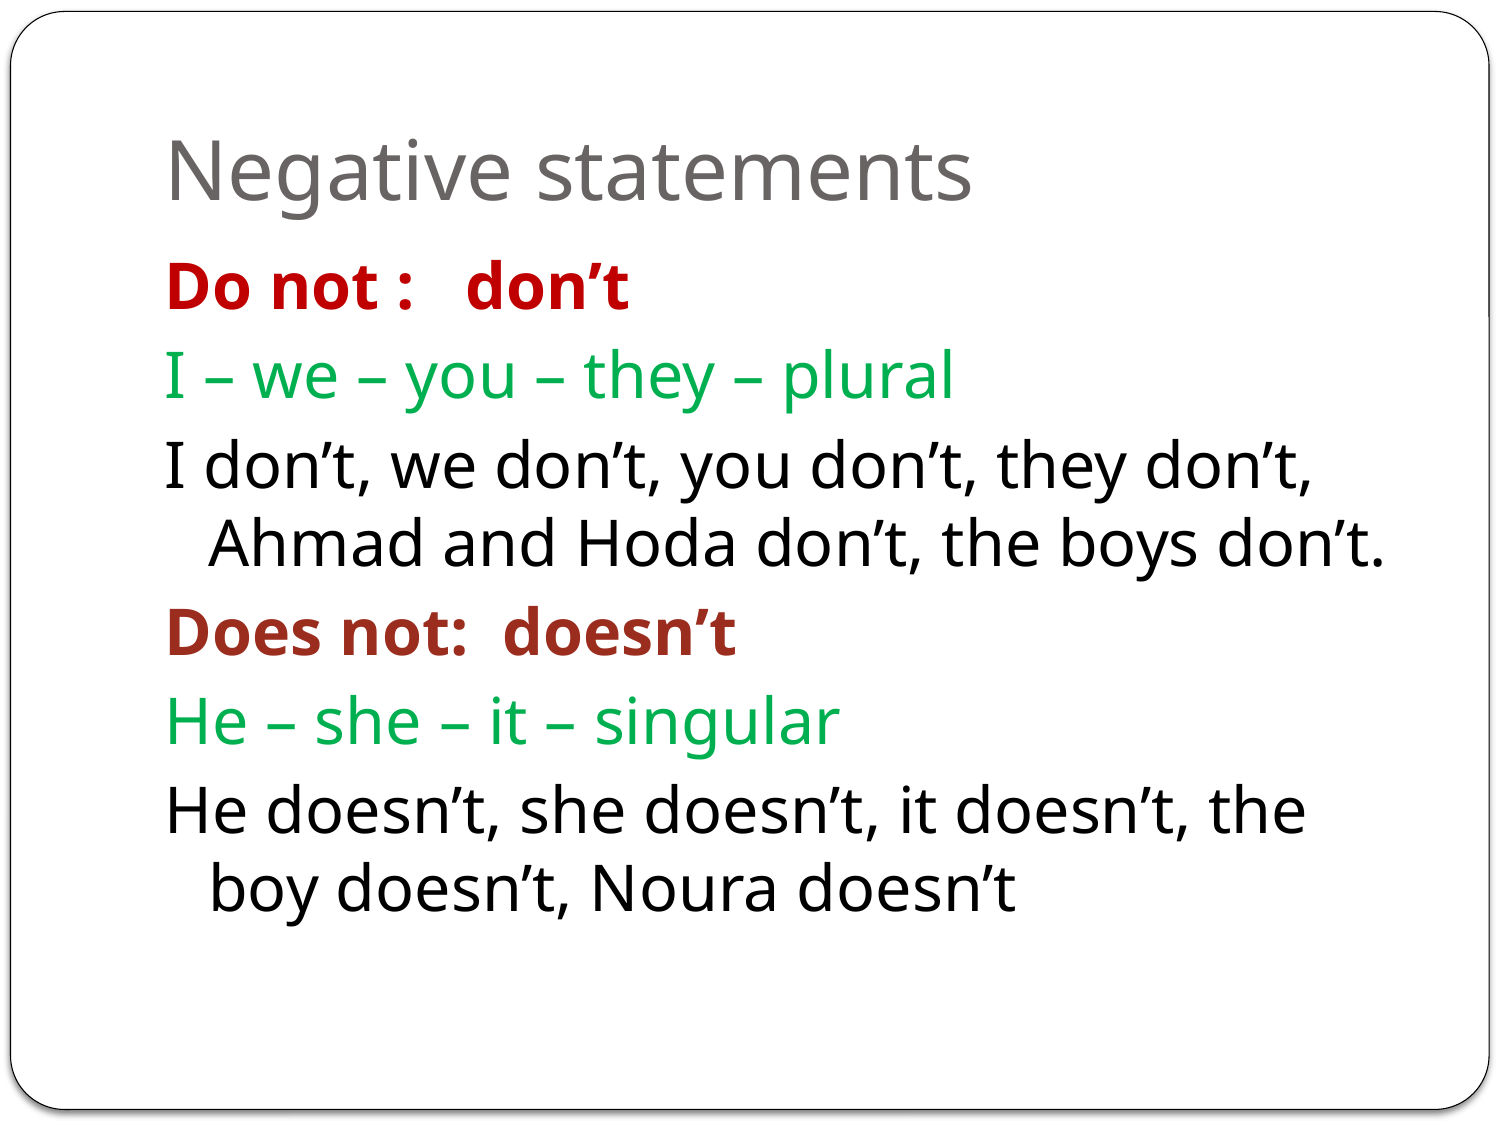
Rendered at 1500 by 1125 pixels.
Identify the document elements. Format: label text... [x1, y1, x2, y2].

list Do not : don’t I – we – you – they – plural I don’t, we don’t, you don’t, they don’t, Ahmad and Hoda don’t, the boys don’t. Does not: doesn’t He – she – it – singular He doesn’t, she doesn’t, it doesn’t, the boy doesn’t, Noura doesn’t [150, 237, 1425, 988]
title Negative statements [150, 45, 1425, 233]
